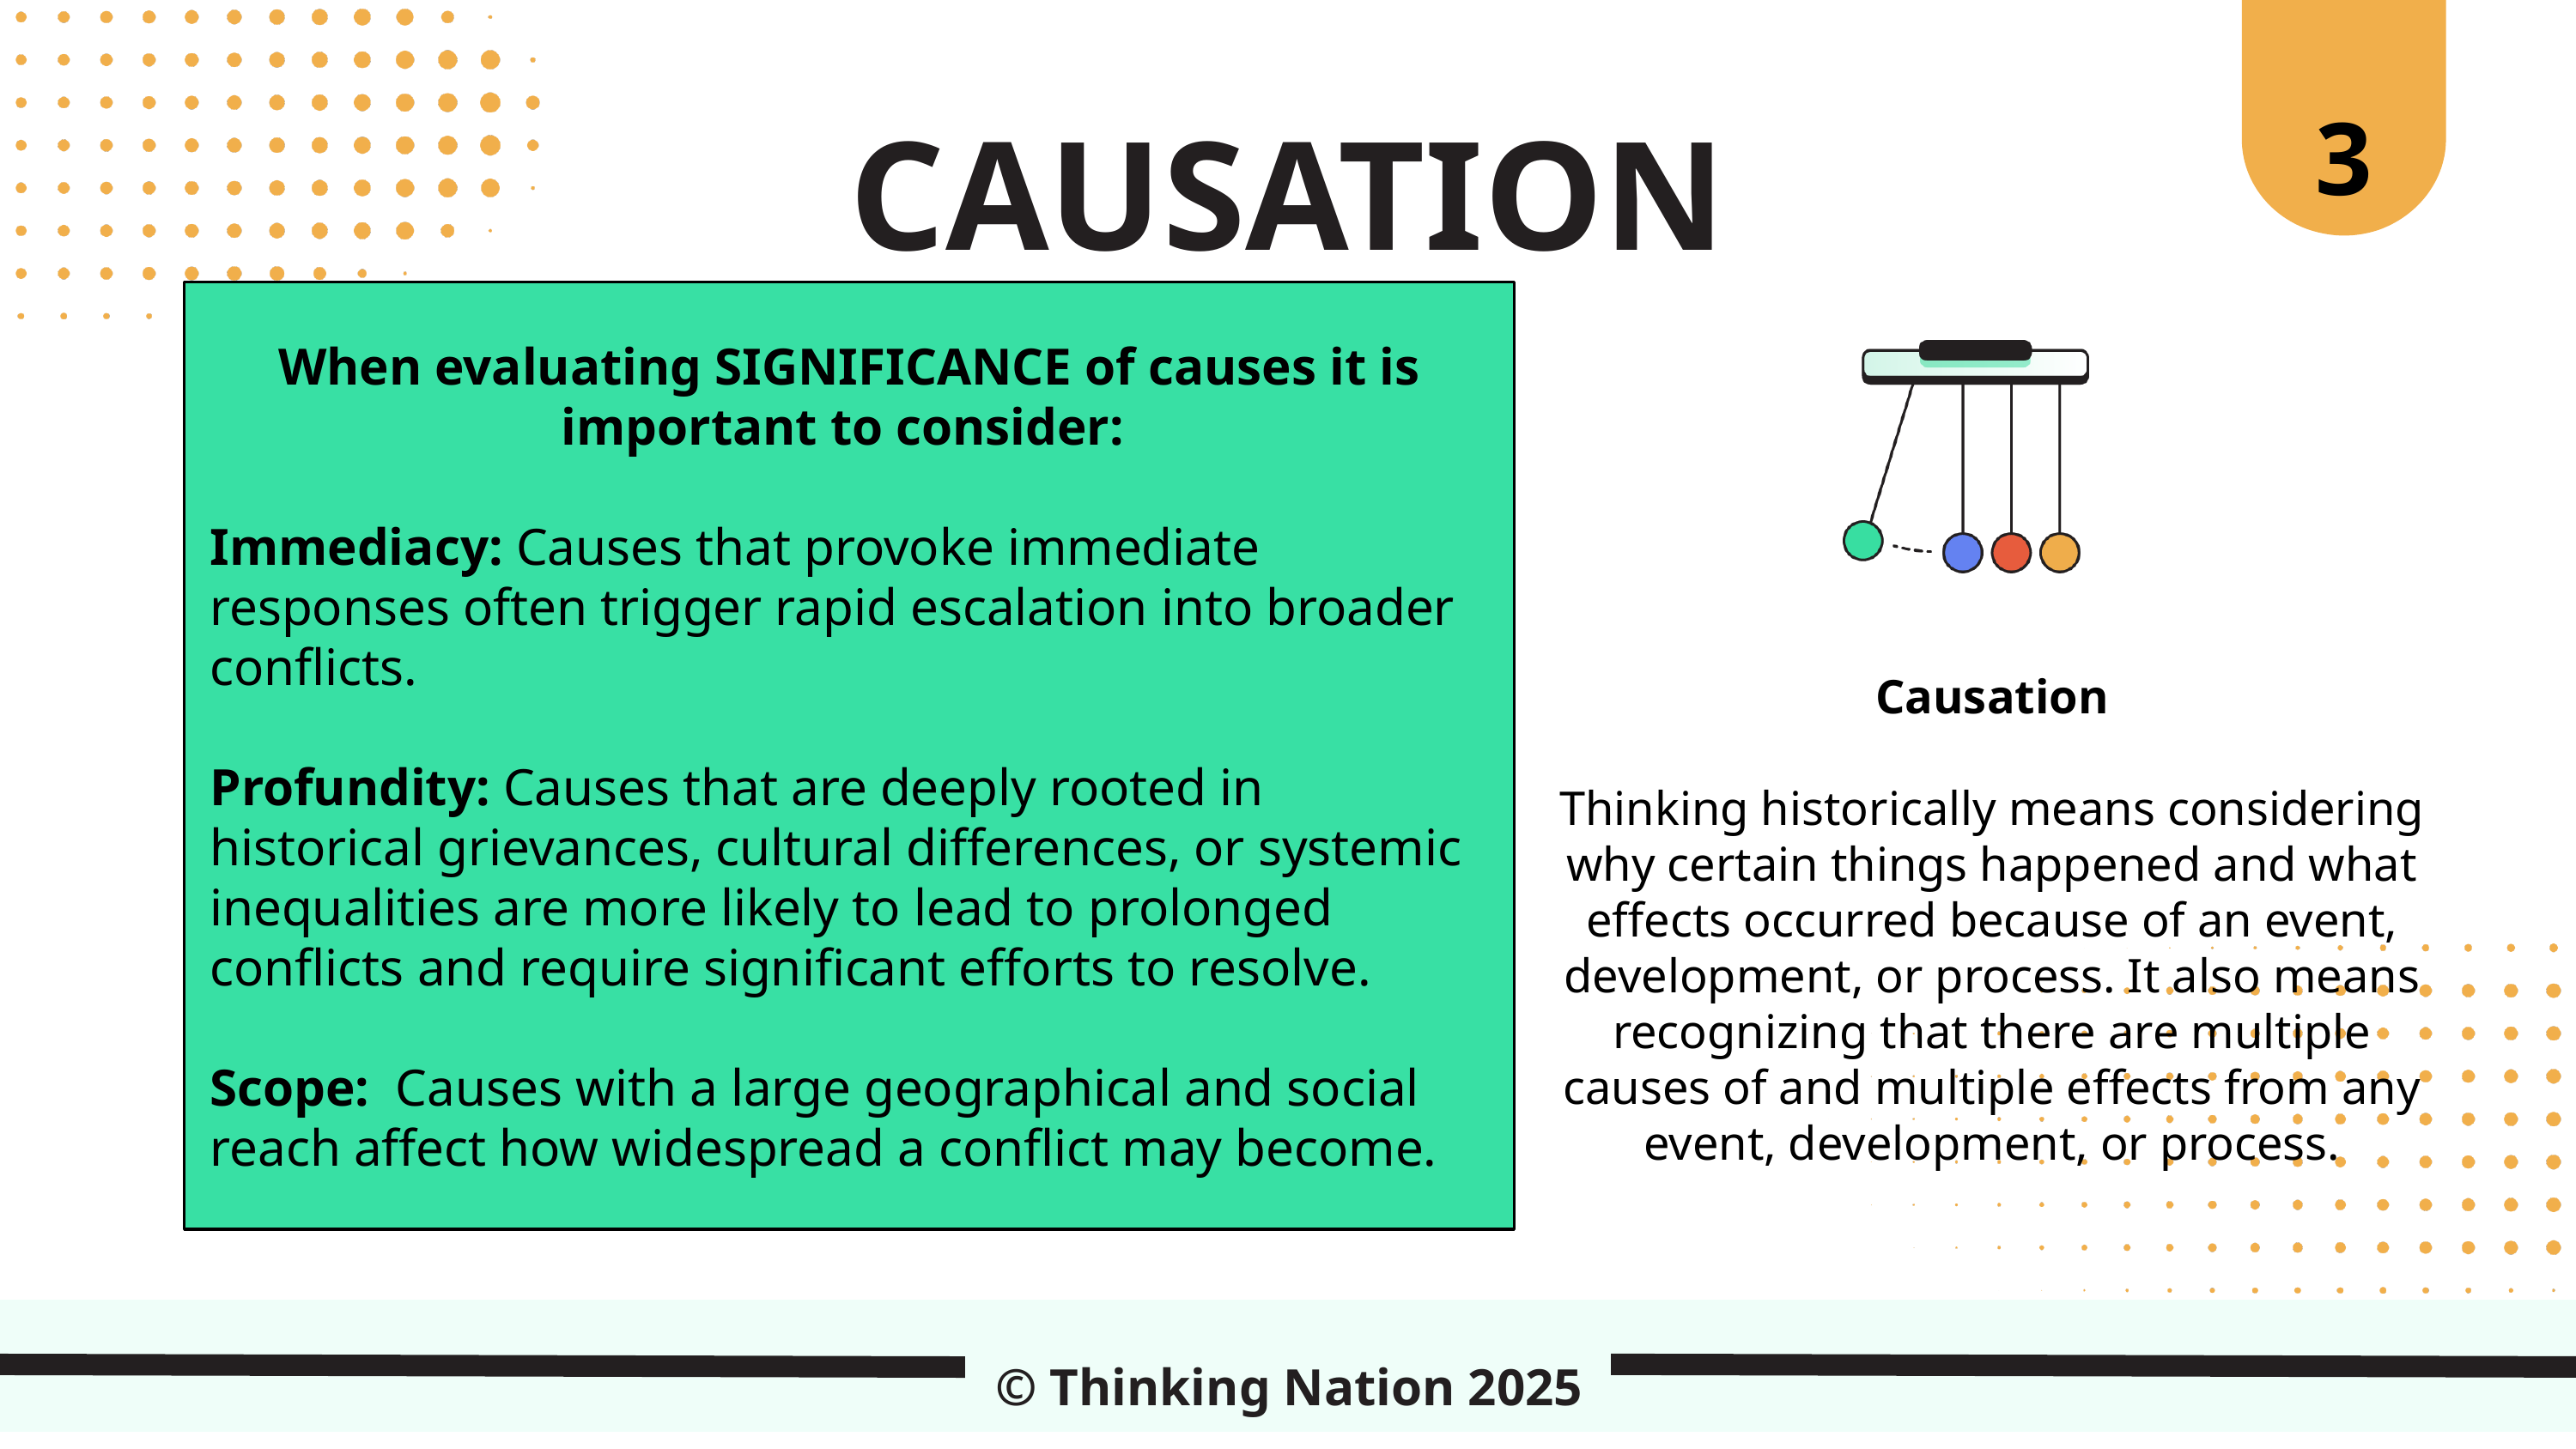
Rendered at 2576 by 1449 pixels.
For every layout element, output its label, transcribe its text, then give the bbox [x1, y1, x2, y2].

text_box [1828, 943, 2576, 1294]
text_box When evaluating SIGNIFICANCE of causes it is important to consider: Immediacy: Causes that provoke immediate responses often trigger rapid escalation into broader conflicts. Profundity: Causes that are deeply rooted in historical grievances, cultural differences, or systemic inequalities are more likely to lead to prolonged conflicts and require significant efforts to resolve. Scope: Causes with a large geographical and social reach affect how widespread a conflict may become. [184, 282, 1515, 1230]
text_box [2233, 0, 2455, 236]
text_box CAUSATION [402, 100, 2174, 281]
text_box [0, 1299, 2576, 1433]
text_box [0, 0, 540, 319]
text_box Causation Thinking historically means considering why certain things happened and what effects occurred because of an event, development, or process. It also means recognizing that there are multiple causes of and multiple effects from any event, development, or process. [1530, 651, 2454, 1067]
picture [1790, 282, 2141, 631]
